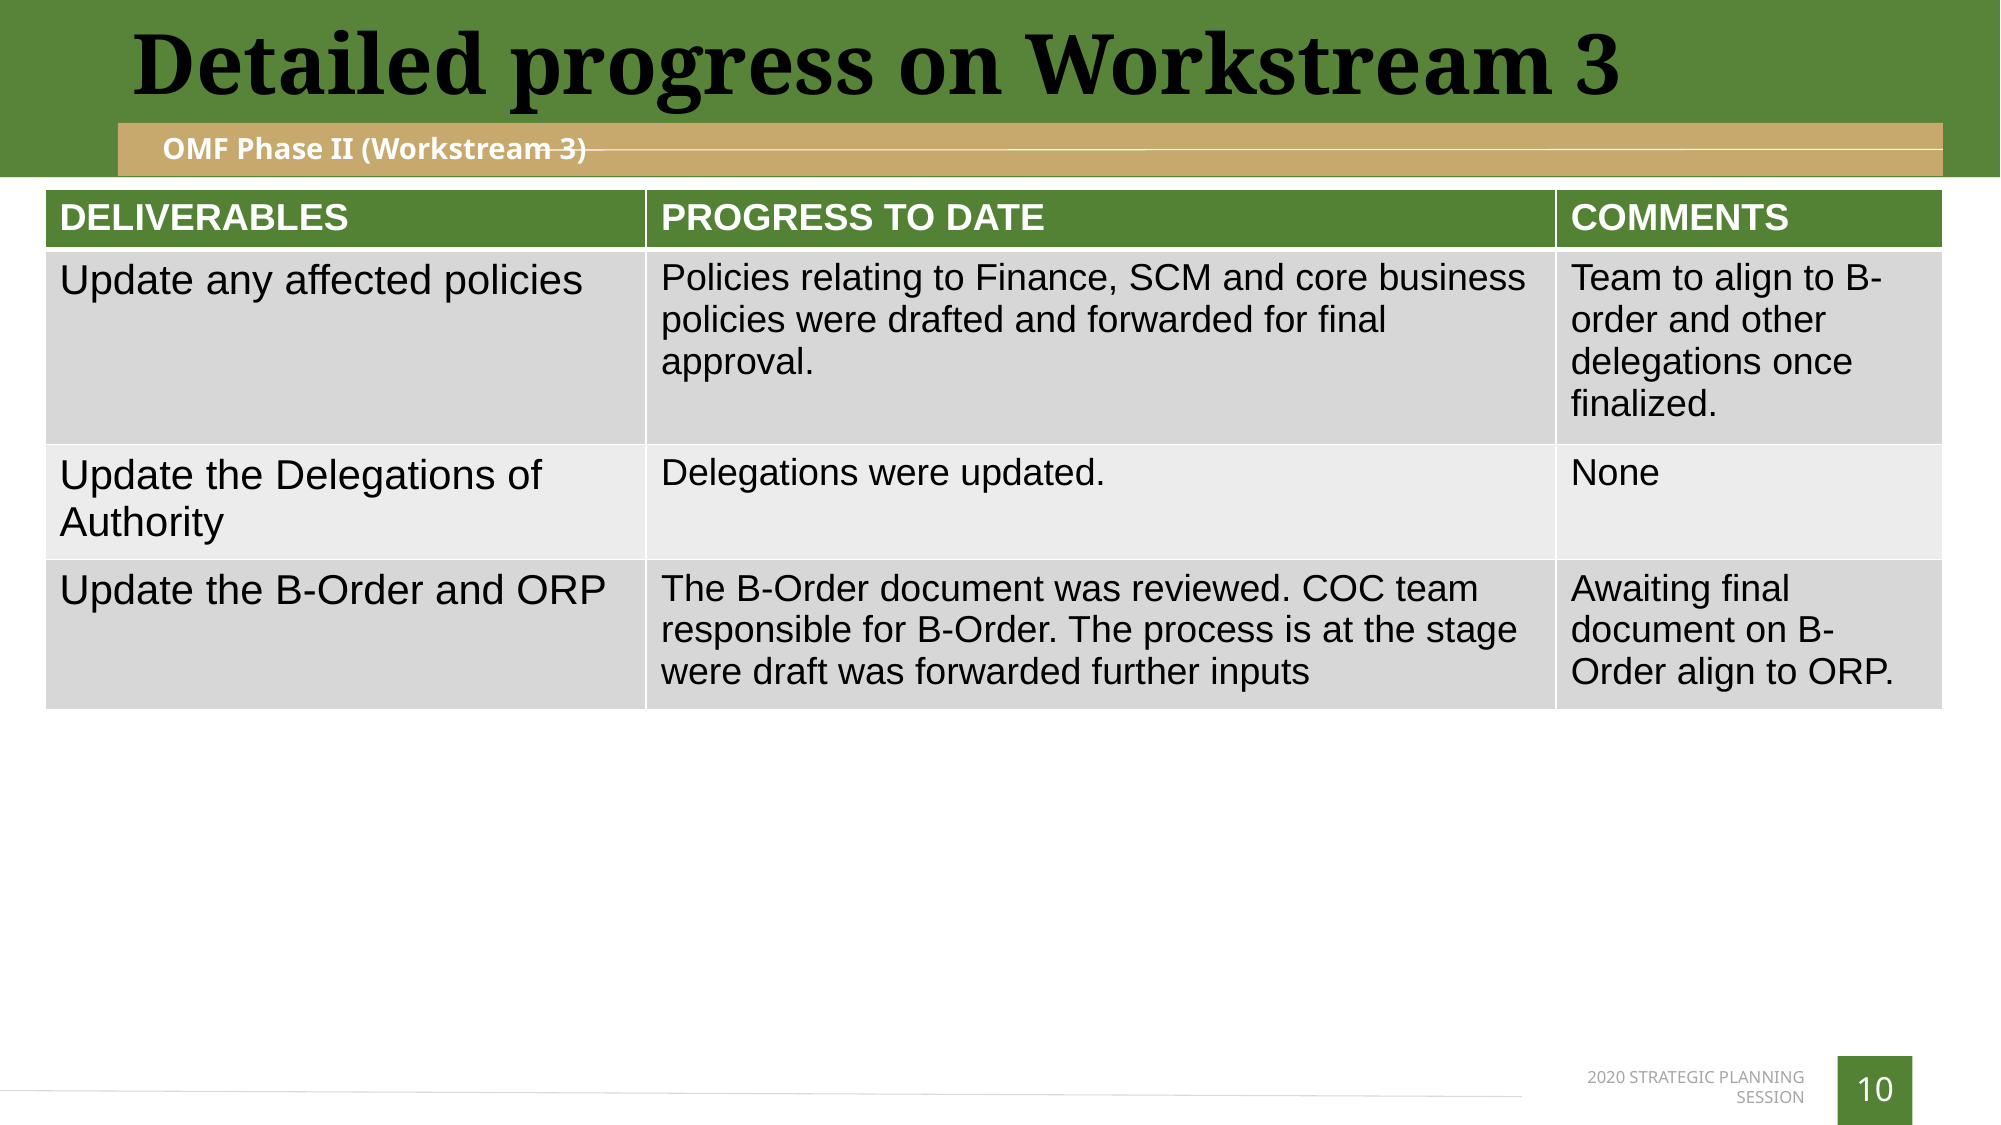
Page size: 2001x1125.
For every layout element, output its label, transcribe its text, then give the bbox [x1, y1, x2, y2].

table_header DELIVERABLES [46, 190, 645, 247]
table_cell Delegations were updated. [647, 445, 1555, 559]
table_header COMMENTS [1557, 190, 1942, 247]
table_cell Policies relating to Finance, SCM and core business policies were drafted and forwarded for final approval. [647, 252, 1555, 444]
table_cell The B-Order document was reviewed. COC team responsible for B-Order. The process is at the stage were draft was forwarded further inputs [647, 560, 1555, 709]
text_box OMF Phase II (Workstream 3) [162, 135, 685, 166]
table_cell None [1557, 445, 1942, 559]
text_box [0, 0, 2000, 178]
table_cell Update the Delegations of Authority [46, 445, 645, 559]
text_box [117, 135, 1943, 176]
table_cell Awaiting final document on B-Order align to ORP. [1557, 560, 1942, 709]
text_box Detailed progress on Workstream 3 [117, 0, 2000, 135]
table_cell Update any affected policies [46, 252, 645, 444]
table_header PROGRESS TO DATE [647, 190, 1555, 247]
table_cell Team to align to B-order and other delegations once finalized. [1557, 252, 1942, 444]
table_cell Update the B-Order and ORP [46, 560, 645, 709]
